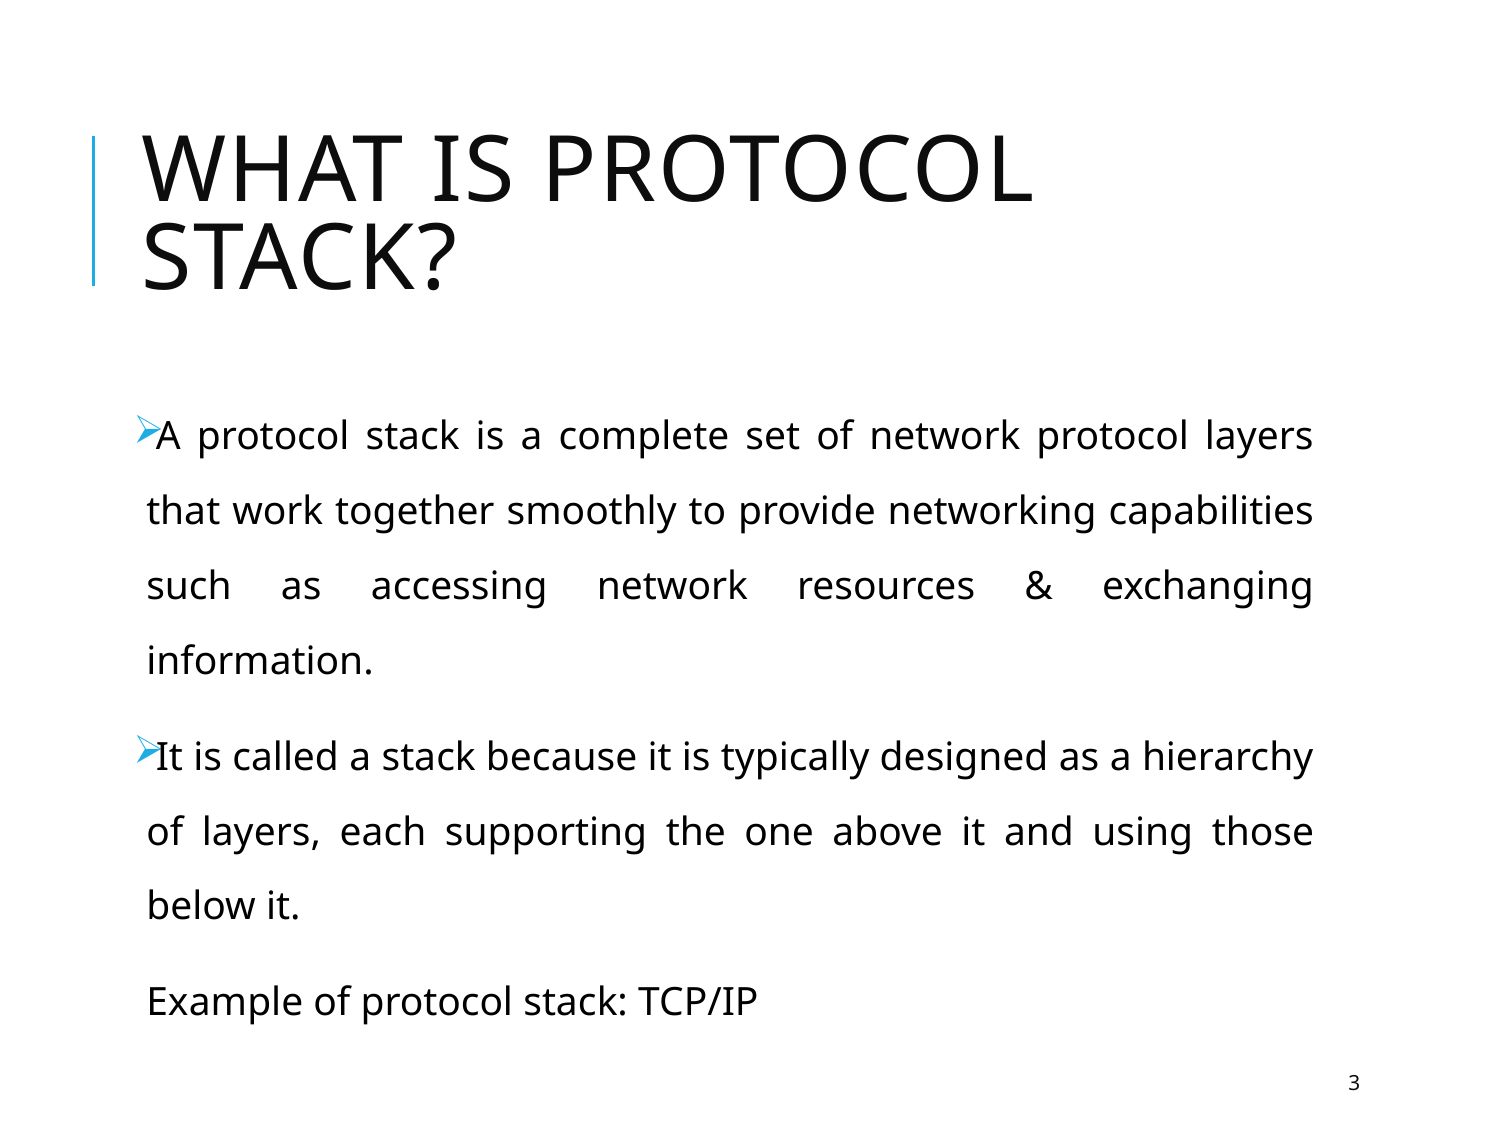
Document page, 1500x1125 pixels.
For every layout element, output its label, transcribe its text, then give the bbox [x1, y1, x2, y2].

slide_number 3 [1333, 1061, 1454, 1107]
list A protocol stack is a complete set of network protocol layers that work together smoothly to provide networking capabilities such as accessing network resources & exchanging information. It is called a stack because it is typically designed as a hierarchy of layers, each supporting the one above it and using those below it. Example of protocol stack: TCP/IP [126, 375, 1322, 1035]
title What is protocol stack? [126, 96, 1322, 342]
